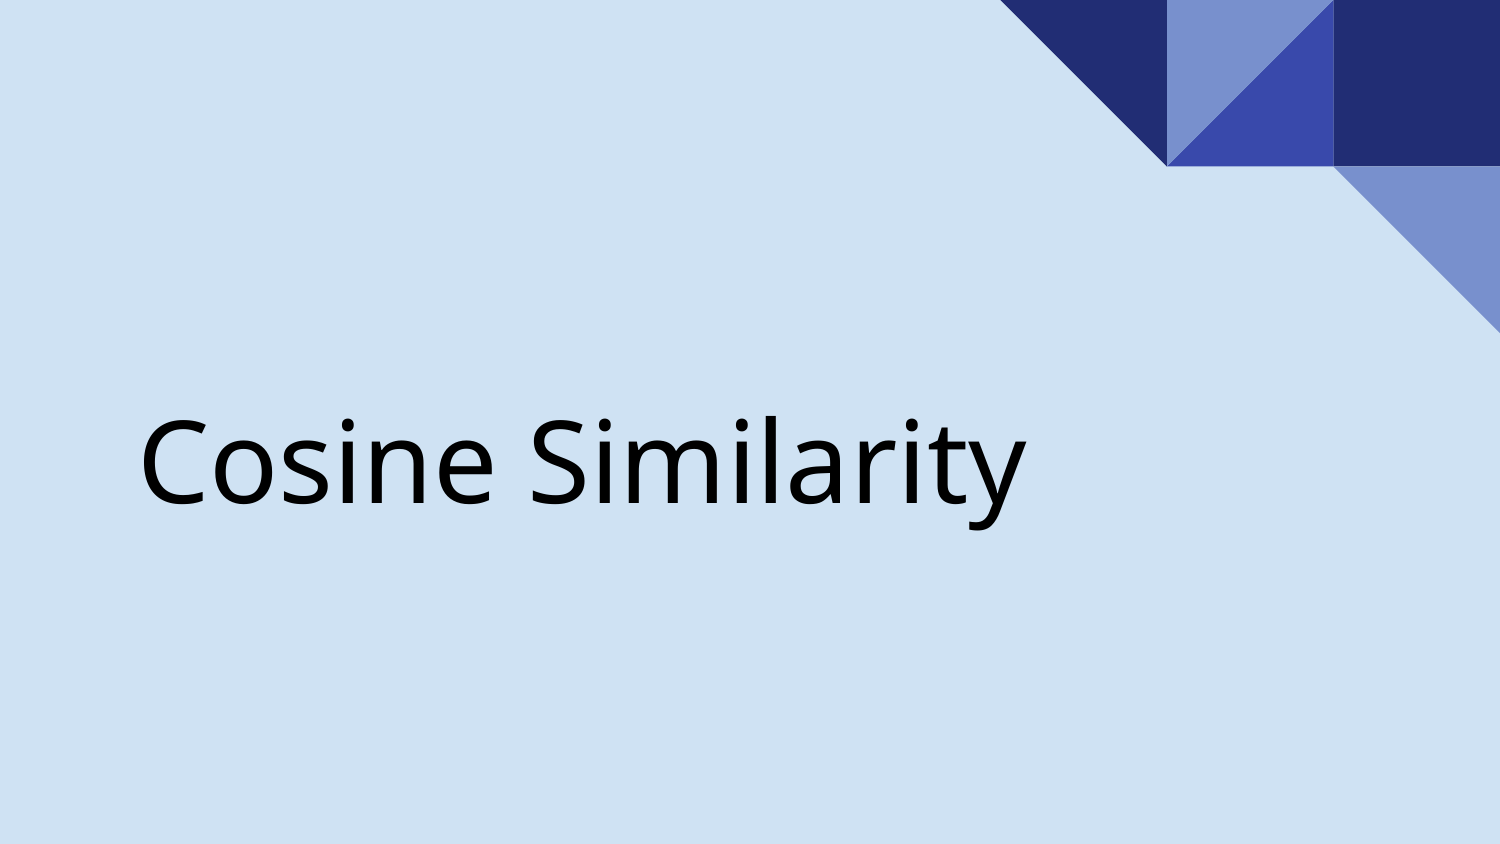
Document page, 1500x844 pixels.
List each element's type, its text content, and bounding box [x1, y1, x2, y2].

title Cosine Similarity [122, 388, 1260, 527]
